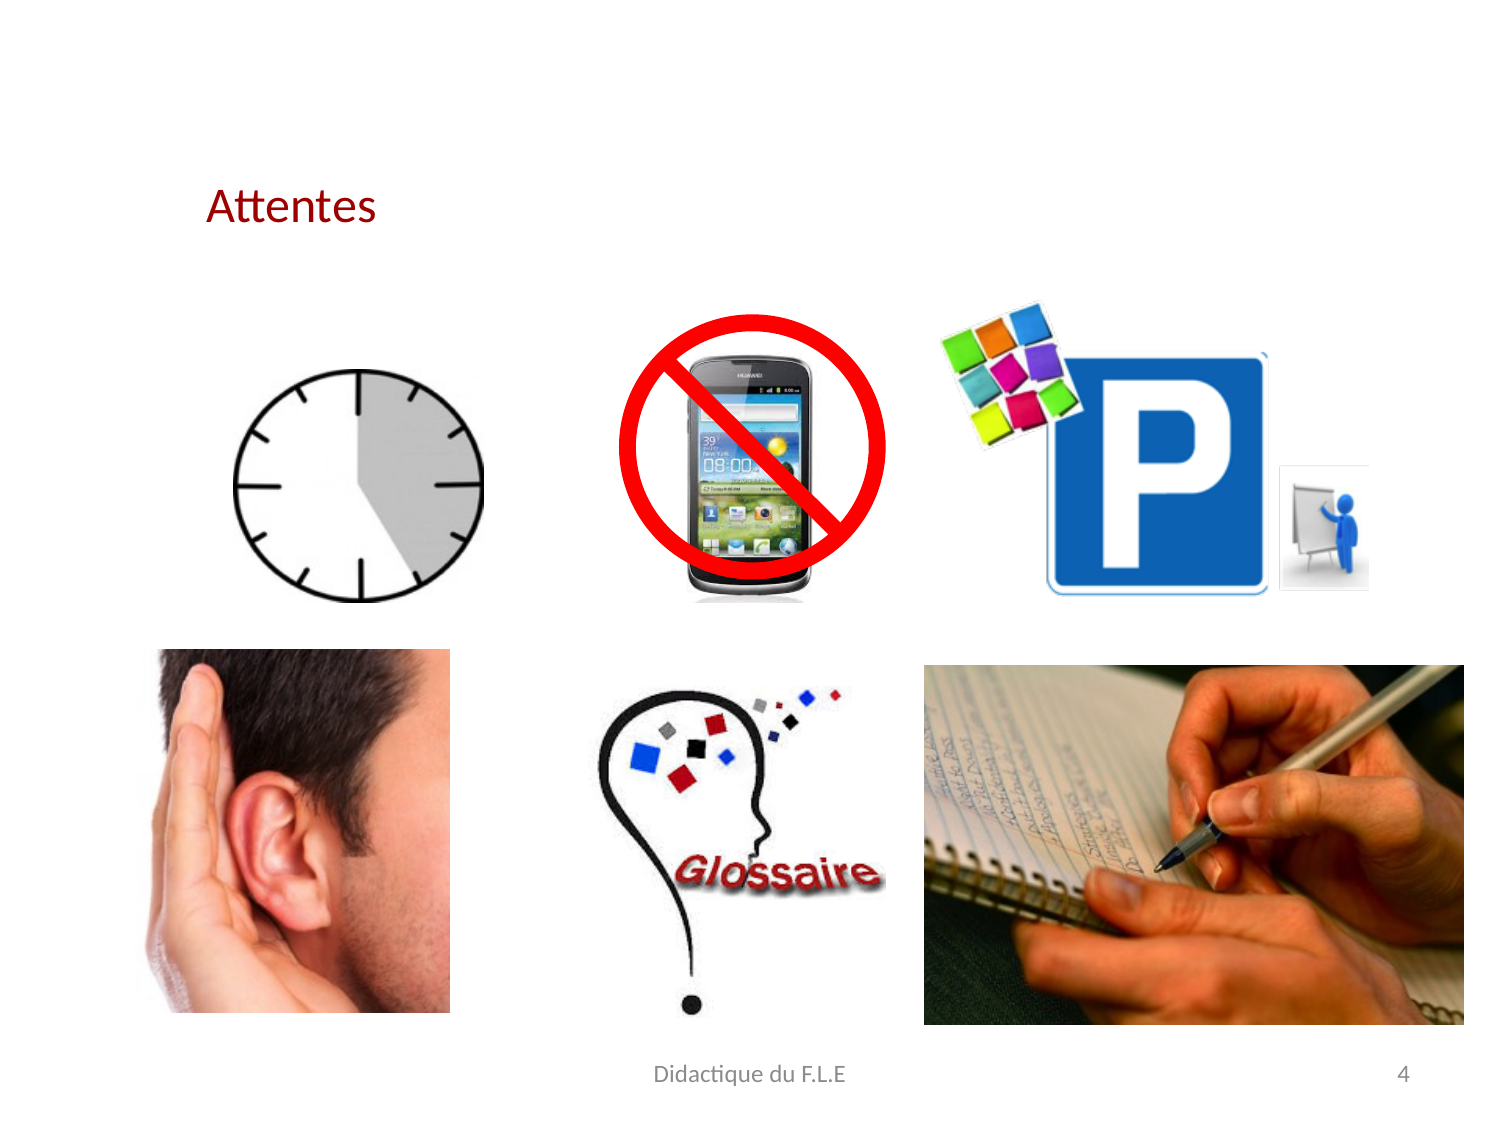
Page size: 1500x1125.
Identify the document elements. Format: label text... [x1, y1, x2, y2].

picture [938, 299, 1369, 597]
text_box Attentes [191, 165, 1367, 301]
picture [87, 649, 451, 1013]
slide_number 4 [1074, 1042, 1425, 1103]
text_box [661, 314, 844, 350]
picture [924, 665, 1465, 1026]
picture [233, 369, 484, 603]
picture [624, 352, 876, 603]
footer Didactique du F.L.E [512, 1042, 988, 1103]
picture [525, 674, 886, 1018]
text_box [879, 405, 886, 489]
